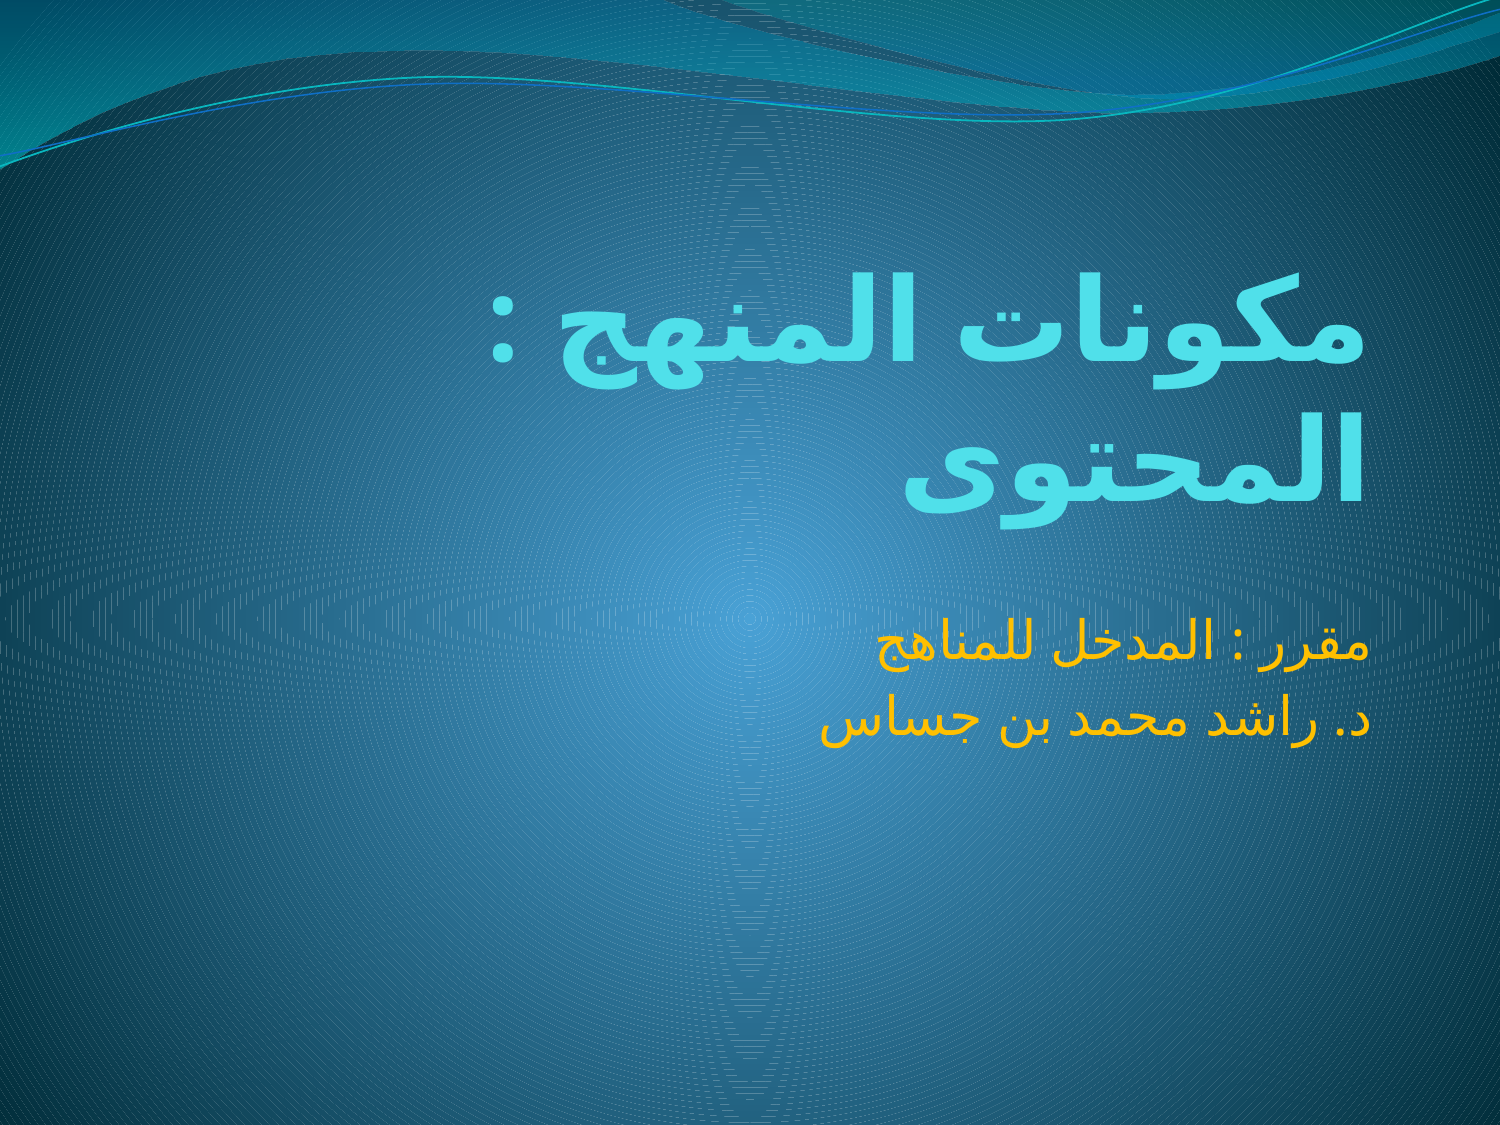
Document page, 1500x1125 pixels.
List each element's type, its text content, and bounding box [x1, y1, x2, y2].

title مكونات المنهج : المحتوى [87, 224, 1376, 525]
subtitle مقرر : المدخل للمناهج د. راشد محمد بن جساس [87, 597, 1376, 818]
